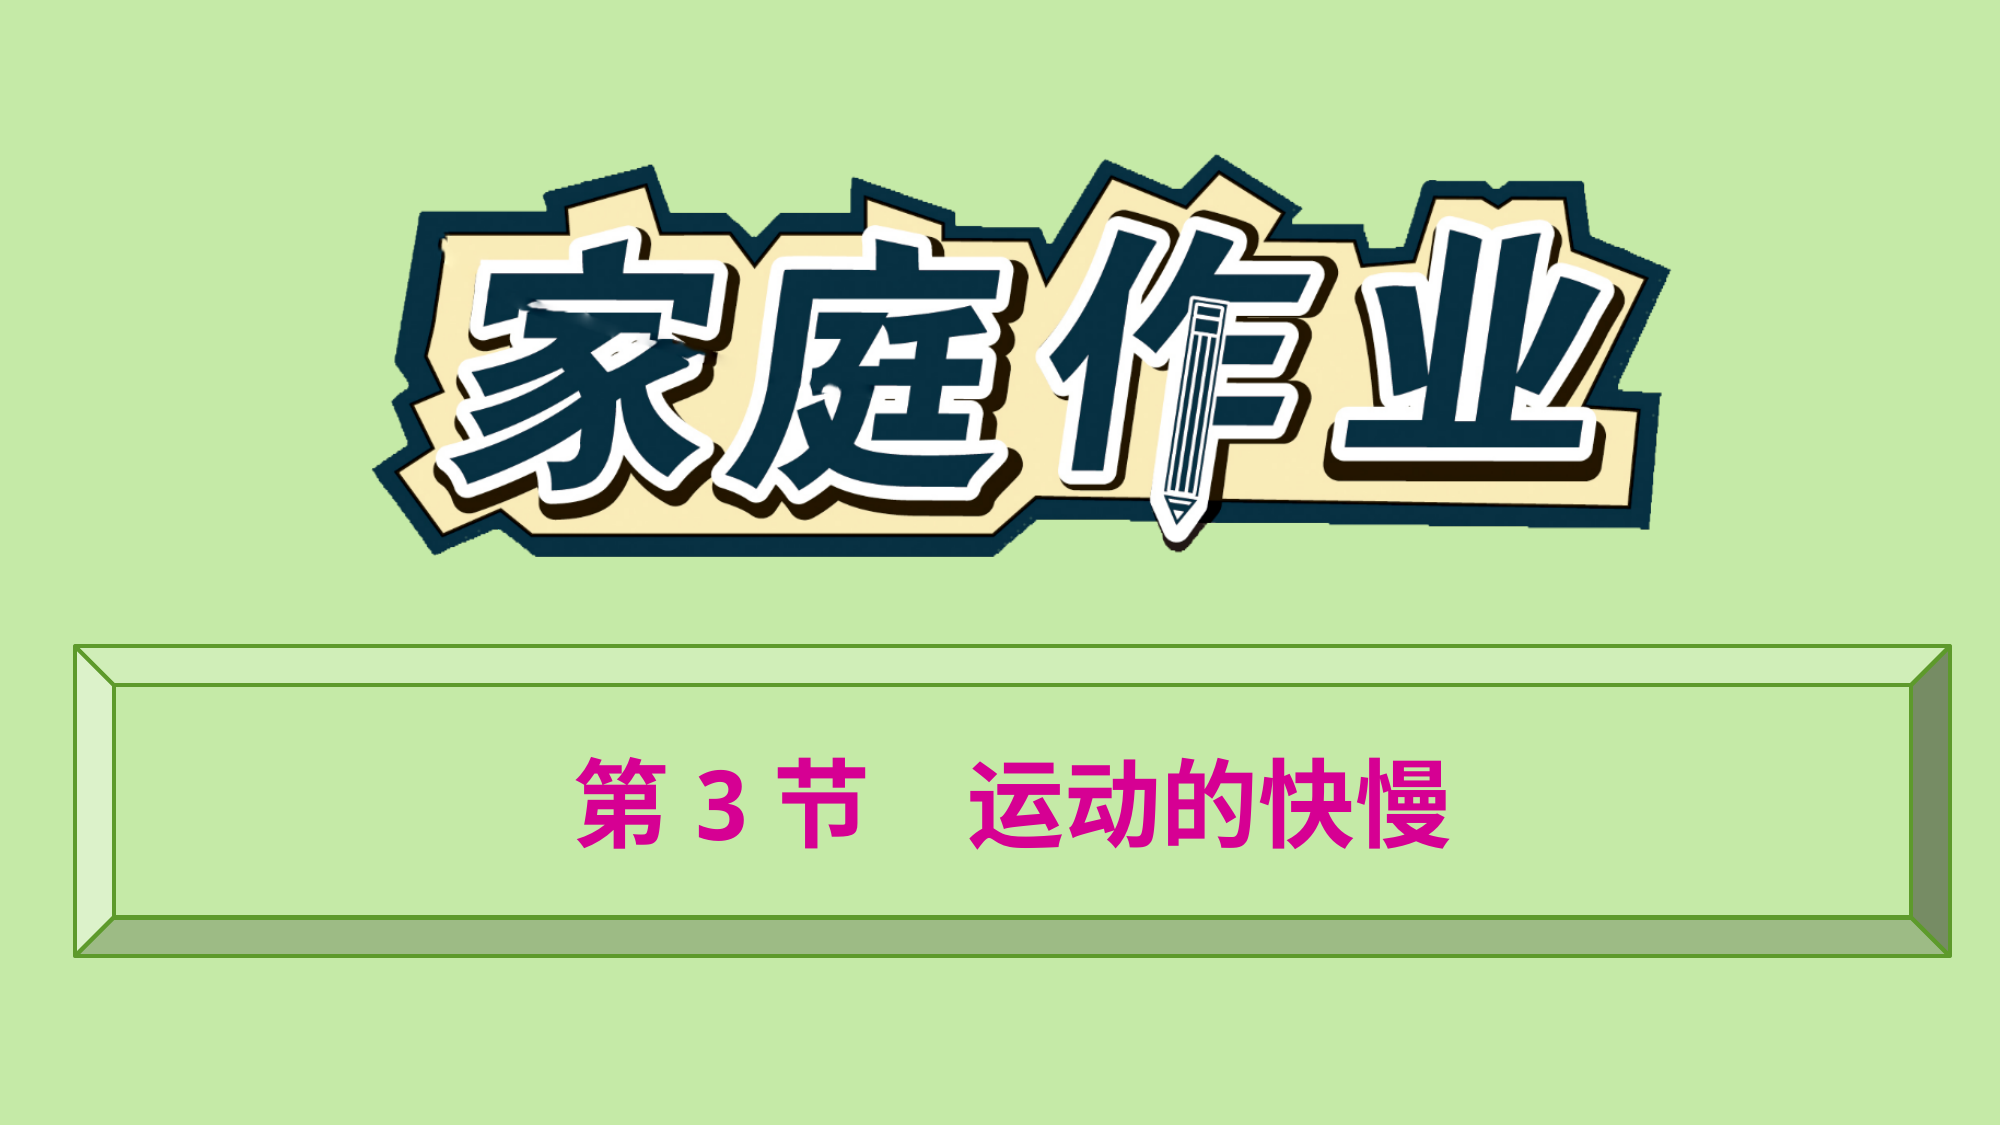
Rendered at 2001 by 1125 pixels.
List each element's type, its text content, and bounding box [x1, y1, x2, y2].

text_box 第3节 运动的快慢 [73, 644, 1952, 958]
picture [369, 87, 1675, 644]
